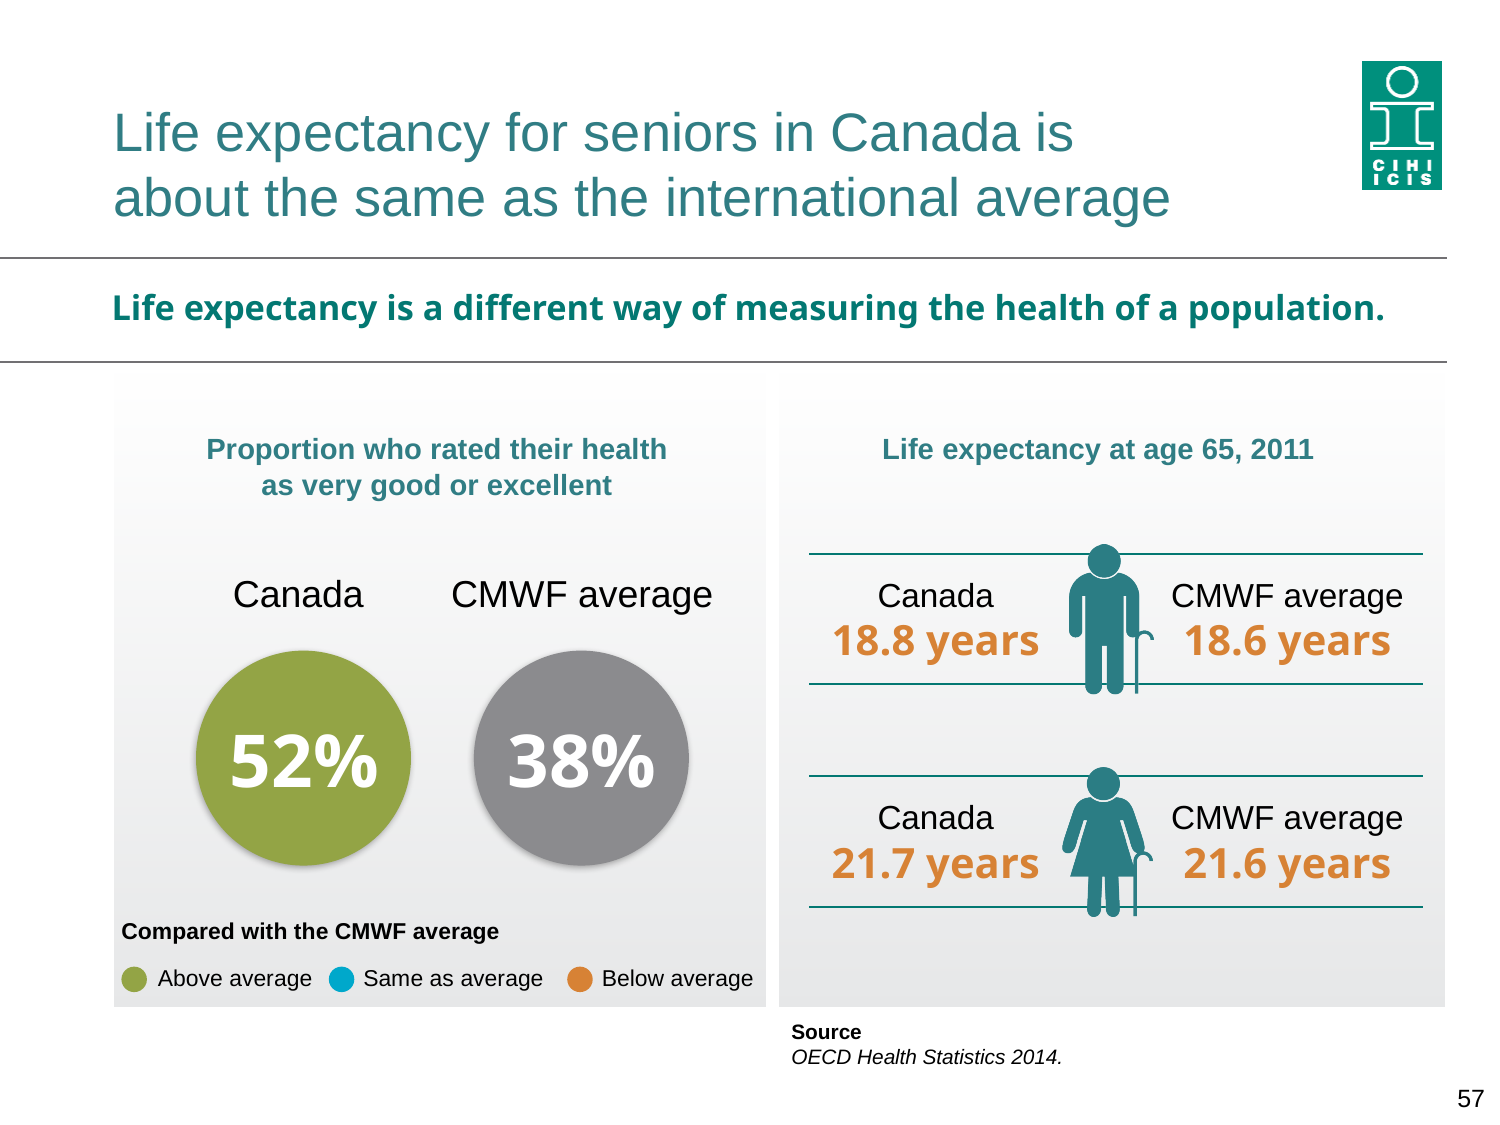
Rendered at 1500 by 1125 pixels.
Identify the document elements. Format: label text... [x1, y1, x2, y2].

text_box Source OECD Health Statistics 2014. [776, 1011, 1424, 1076]
text_box CMWF average [436, 562, 729, 623]
text_box Canada [218, 562, 379, 623]
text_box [1165, 553, 1424, 685]
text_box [1169, 776, 1424, 907]
text_box Life expectancy at age 65, 2011 [762, 423, 1436, 474]
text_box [808, 776, 1049, 907]
picture [1362, 61, 1442, 190]
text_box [170, 650, 438, 866]
text_box [110, 369, 770, 907]
picture [1060, 544, 1161, 695]
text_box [106, 909, 806, 1000]
table_cell 47% [775, 781, 1425, 1006]
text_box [808, 553, 1055, 685]
title Life expectancy for seniors in Canada is about the same as the international average [98, 87, 1350, 238]
slide_number 57 [1337, 1074, 1500, 1125]
text_box Proportion who rated their health as very good or excellent [112, 423, 762, 509]
picture [1054, 766, 1164, 918]
text_box Life expectancy is a different way of measuring the health of a population. [96, 278, 1436, 335]
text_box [448, 650, 716, 866]
text_box [775, 360, 1449, 1011]
